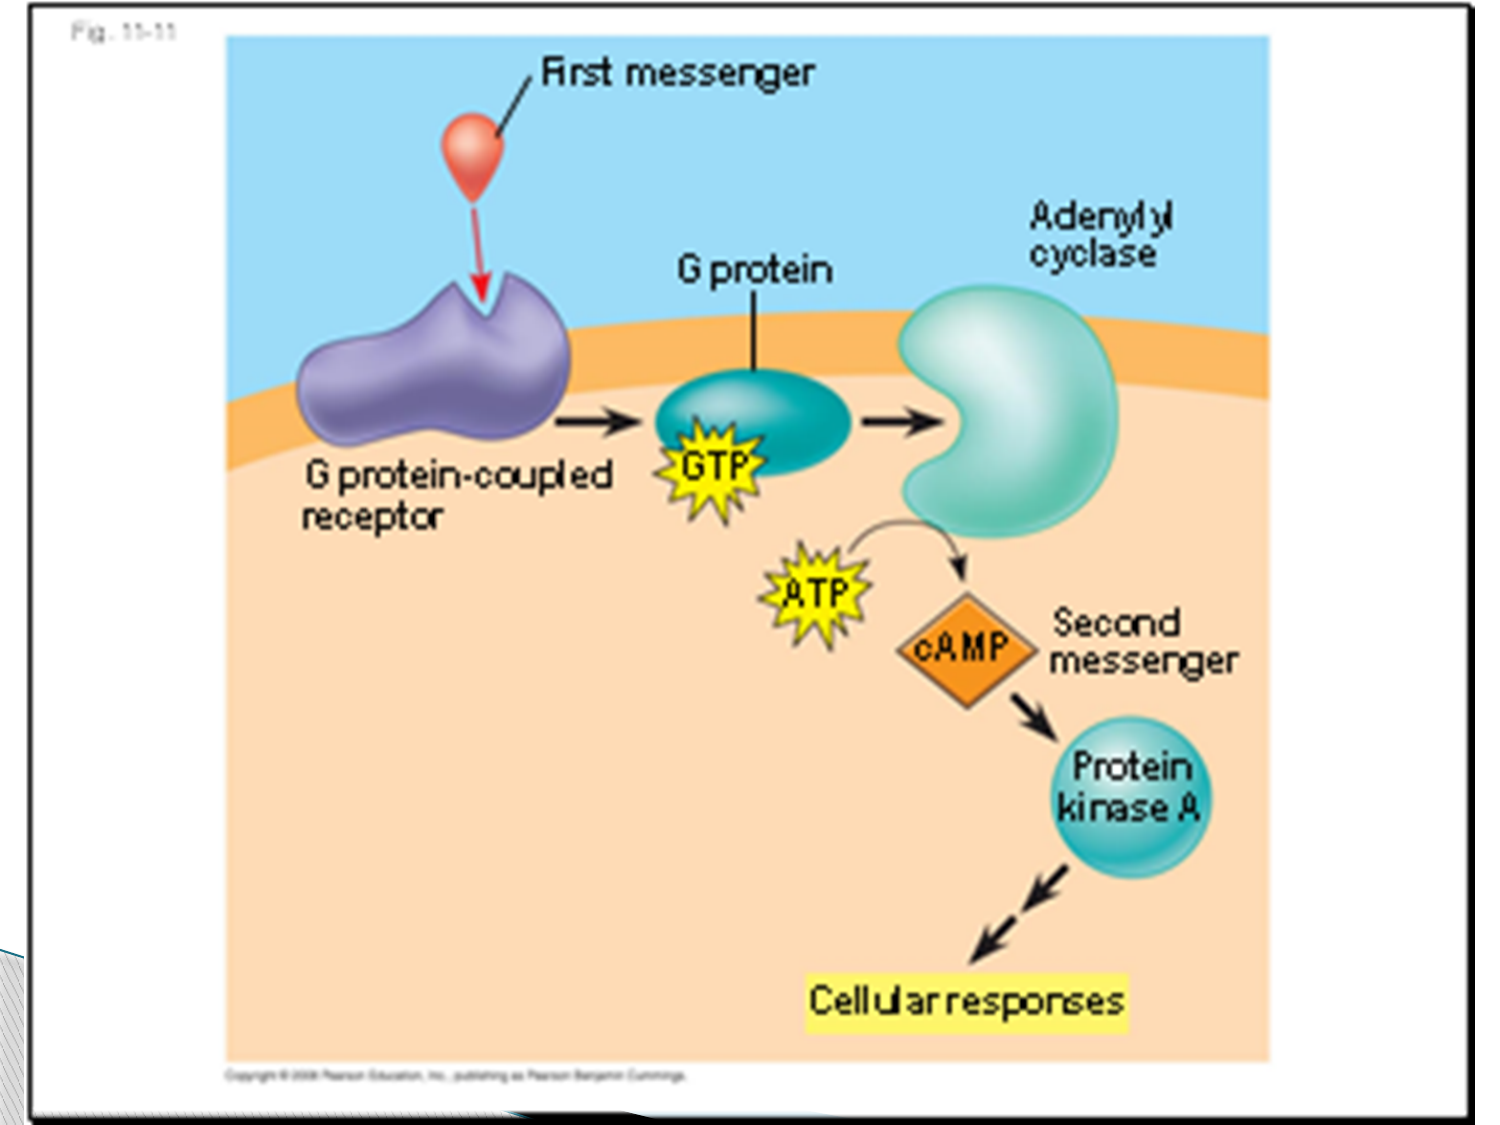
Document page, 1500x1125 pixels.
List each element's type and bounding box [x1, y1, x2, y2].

list [24, 0, 1476, 1125]
